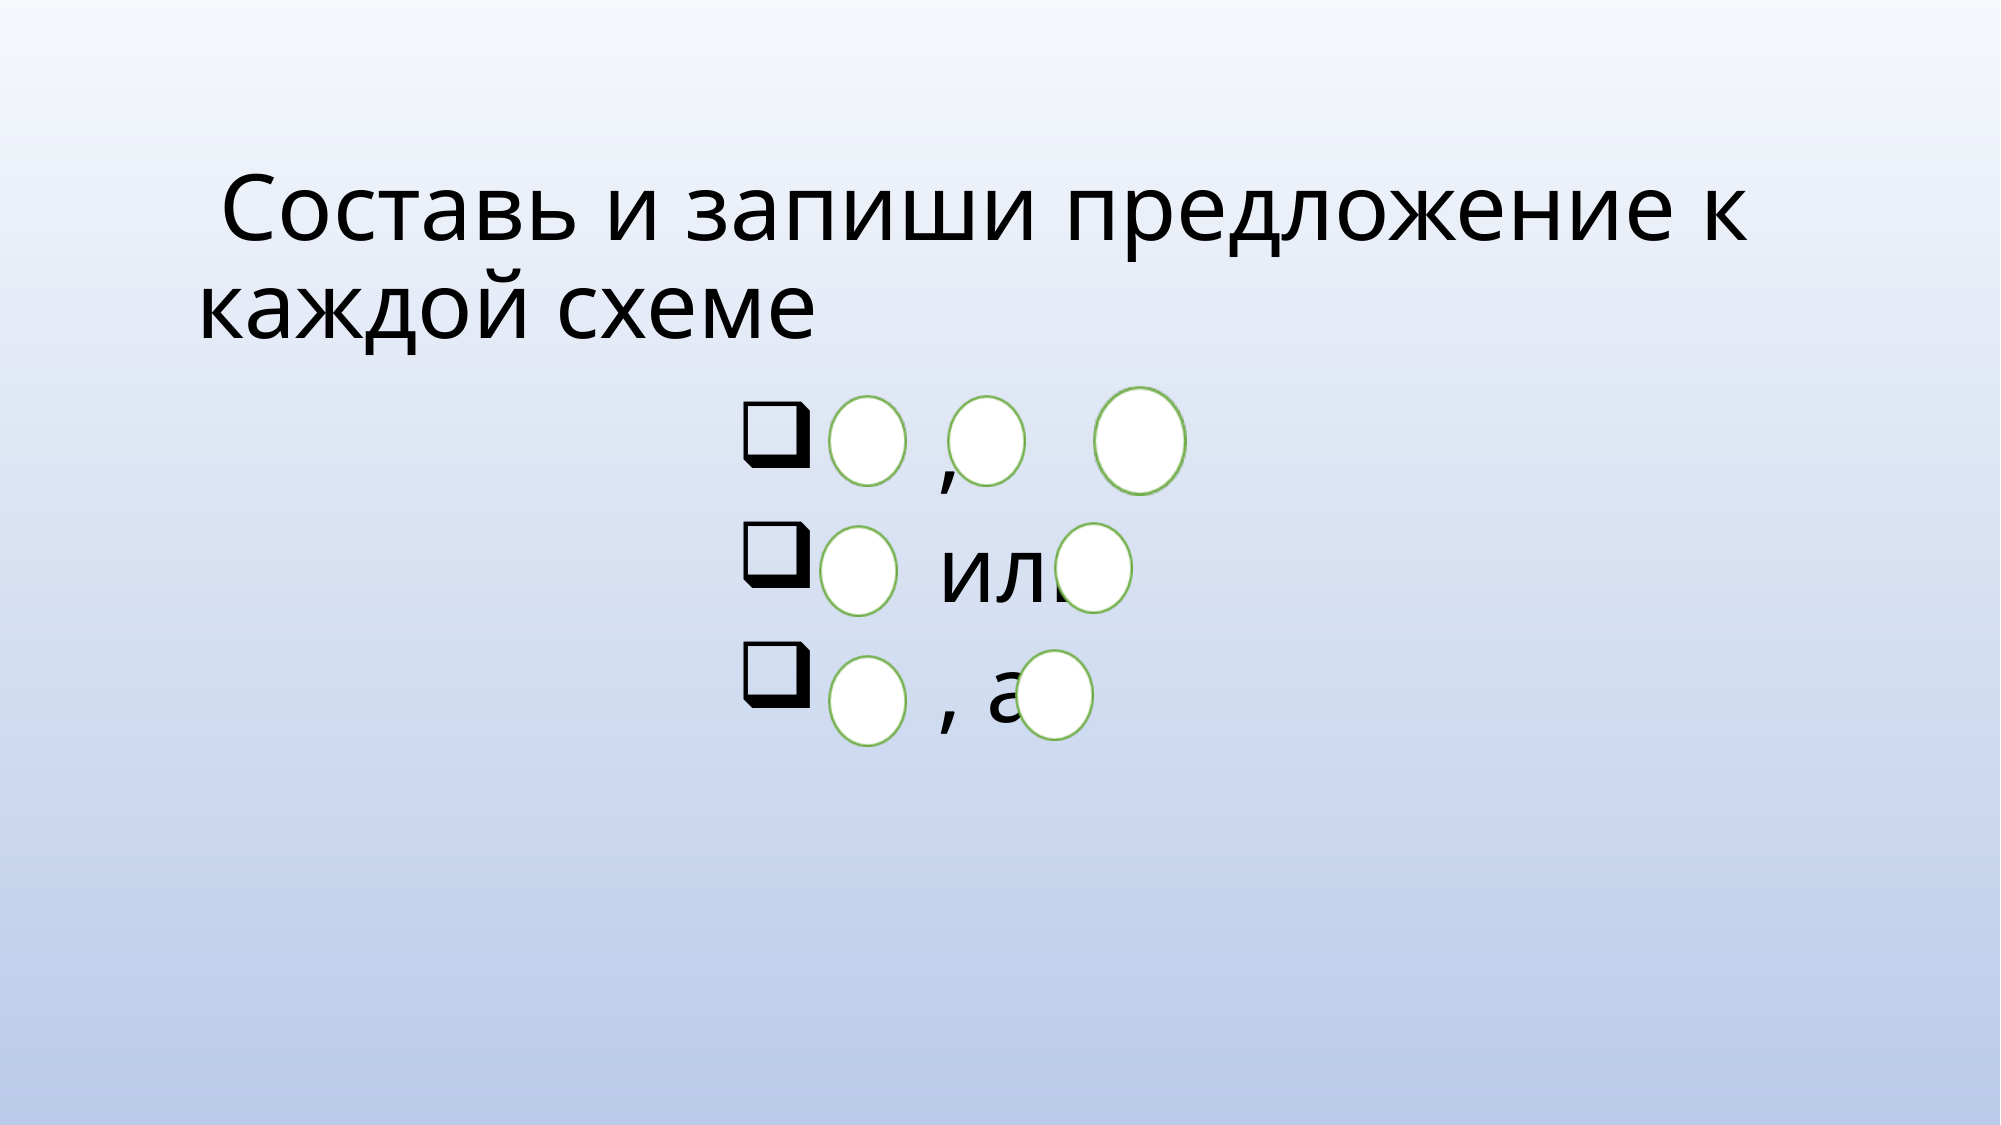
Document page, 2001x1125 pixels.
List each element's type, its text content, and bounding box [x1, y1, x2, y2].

picture [819, 525, 898, 617]
picture [1054, 522, 1133, 614]
list , и или , а [721, 395, 1863, 1014]
title Составь и запиши предложение к каждой схеме [181, 151, 1906, 369]
picture [1093, 386, 1187, 496]
picture [828, 655, 907, 747]
picture [947, 395, 1026, 487]
picture [828, 395, 907, 487]
picture [1015, 649, 1094, 741]
